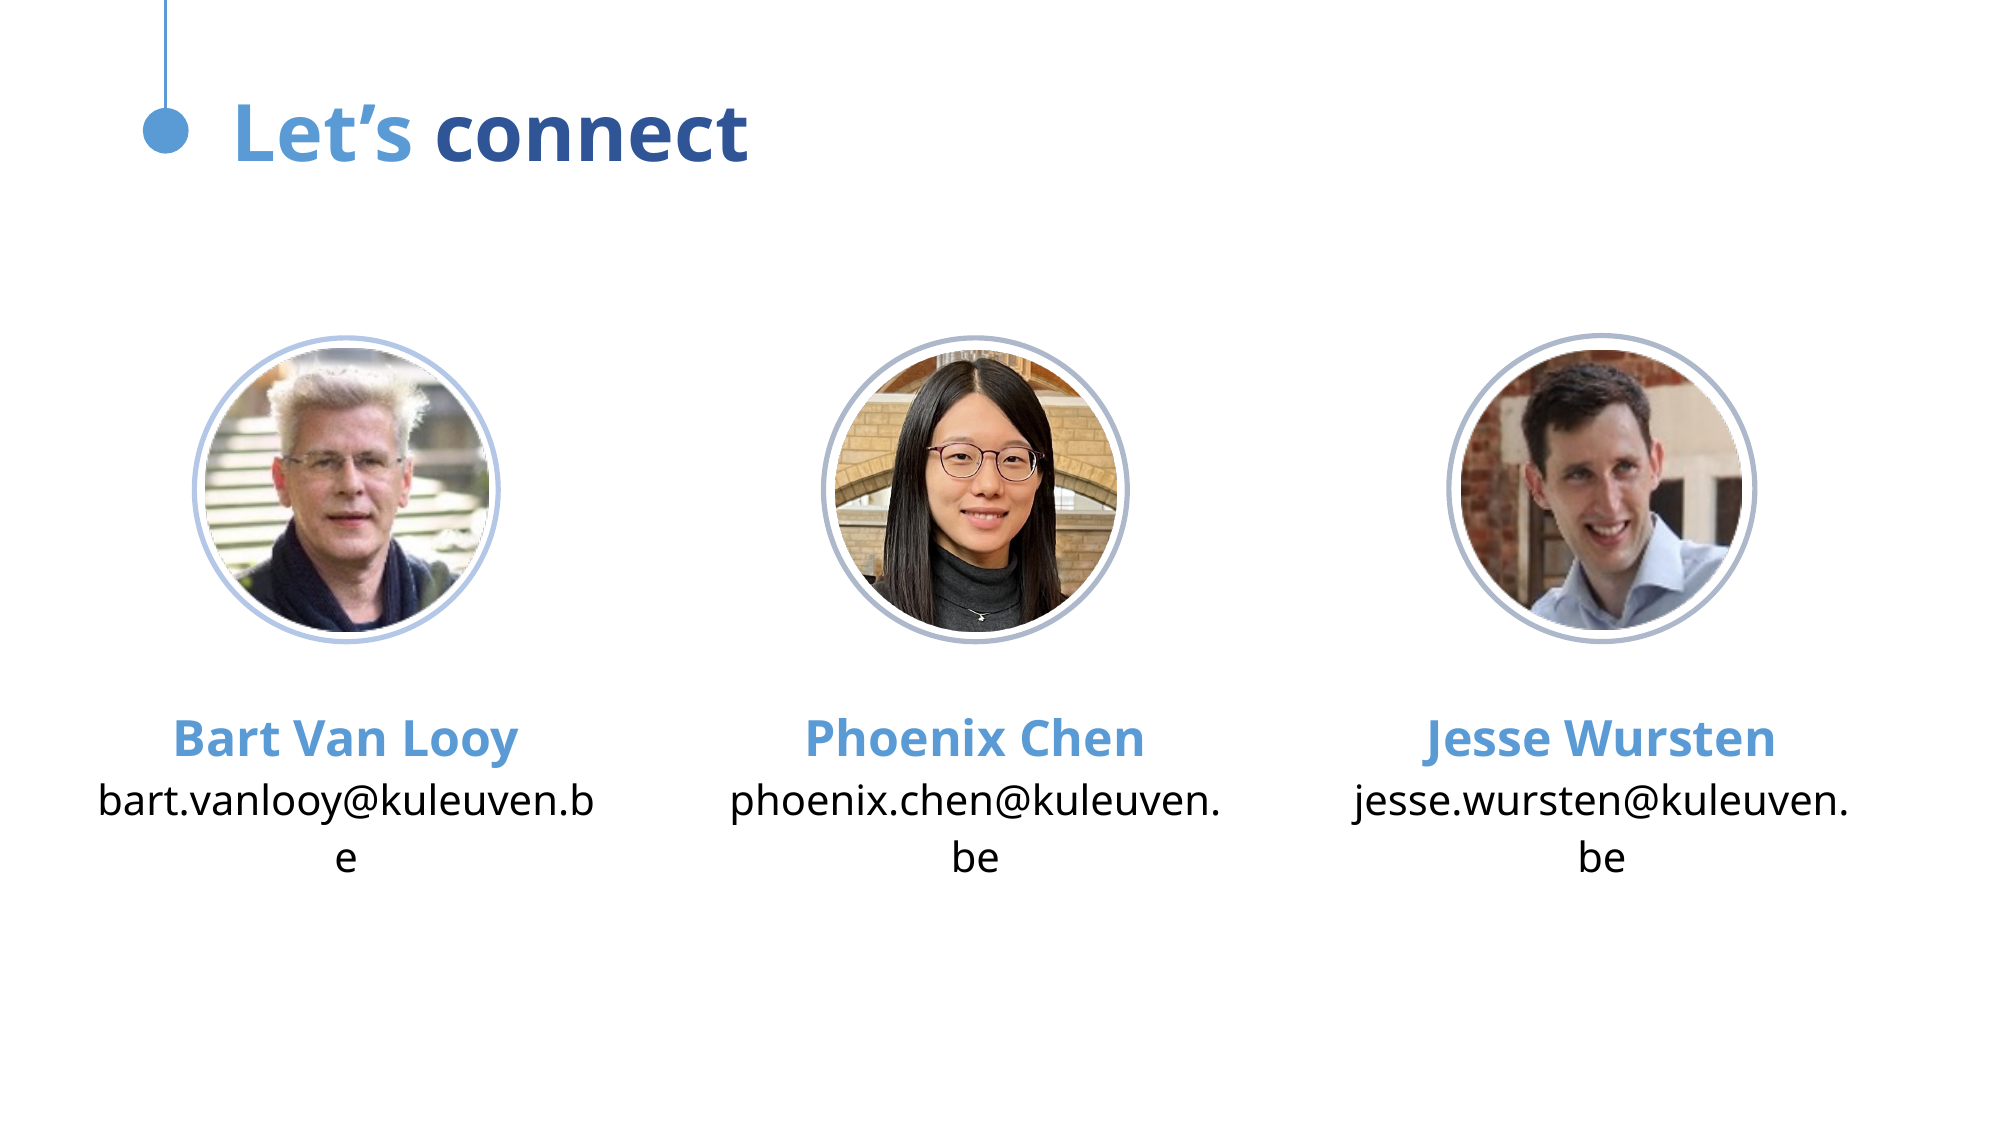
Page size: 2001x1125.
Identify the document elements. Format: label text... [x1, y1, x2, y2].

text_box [1448, 335, 1755, 642]
text_box Bart Van Looy bart.vanlooy@kuleuven.be [76, 690, 617, 888]
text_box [194, 337, 499, 642]
text_box [142, 107, 189, 154]
text_box Let’s connect [217, 75, 817, 185]
text_box Jesse Wursten jesse.wursten@kuleuven.be [1334, 690, 1870, 888]
text_box Phoenix Chen phoenix.chen@kuleuven.be [707, 690, 1243, 888]
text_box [823, 337, 1128, 642]
